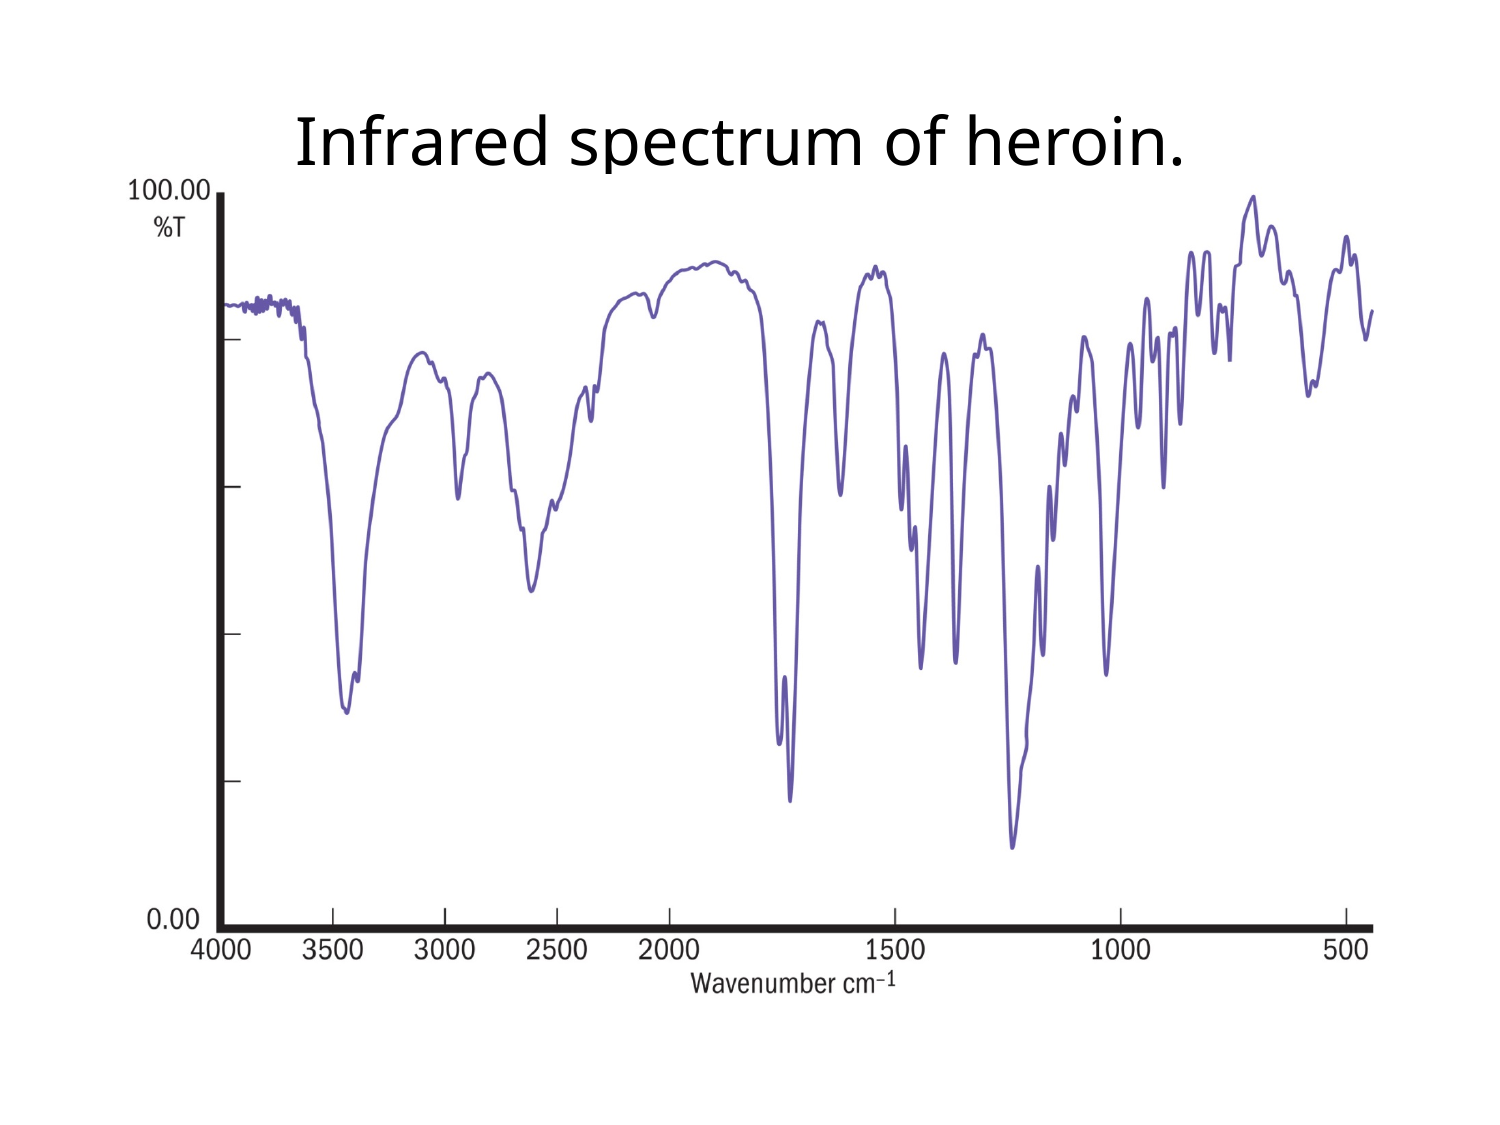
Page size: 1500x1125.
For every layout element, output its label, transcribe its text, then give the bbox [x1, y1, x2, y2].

picture [126, 174, 1374, 1001]
title Infrared spectrum of heroin. [75, 45, 1425, 233]
